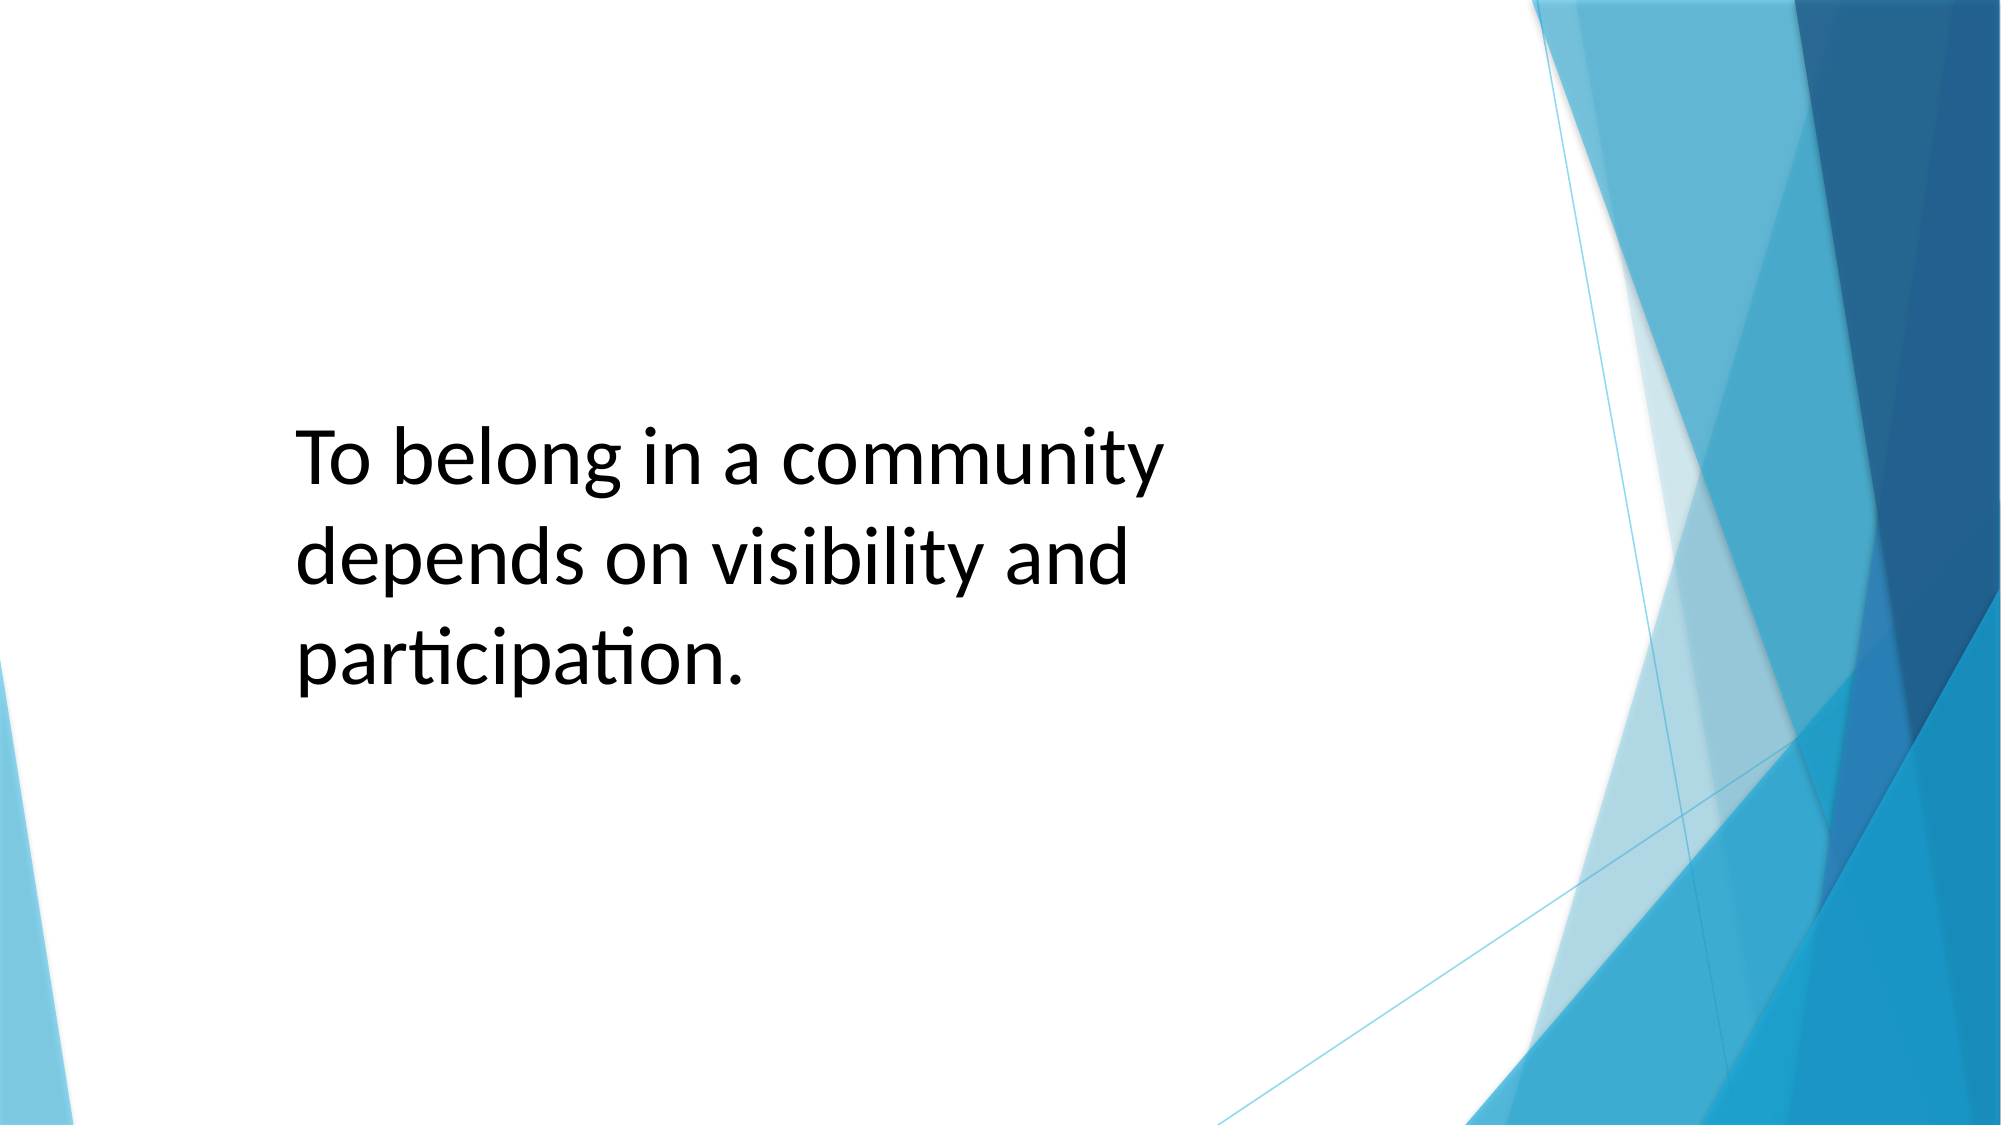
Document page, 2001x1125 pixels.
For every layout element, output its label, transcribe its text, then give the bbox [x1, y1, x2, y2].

text_box To belong in a community depends on visibility and participation. [280, 393, 1471, 709]
